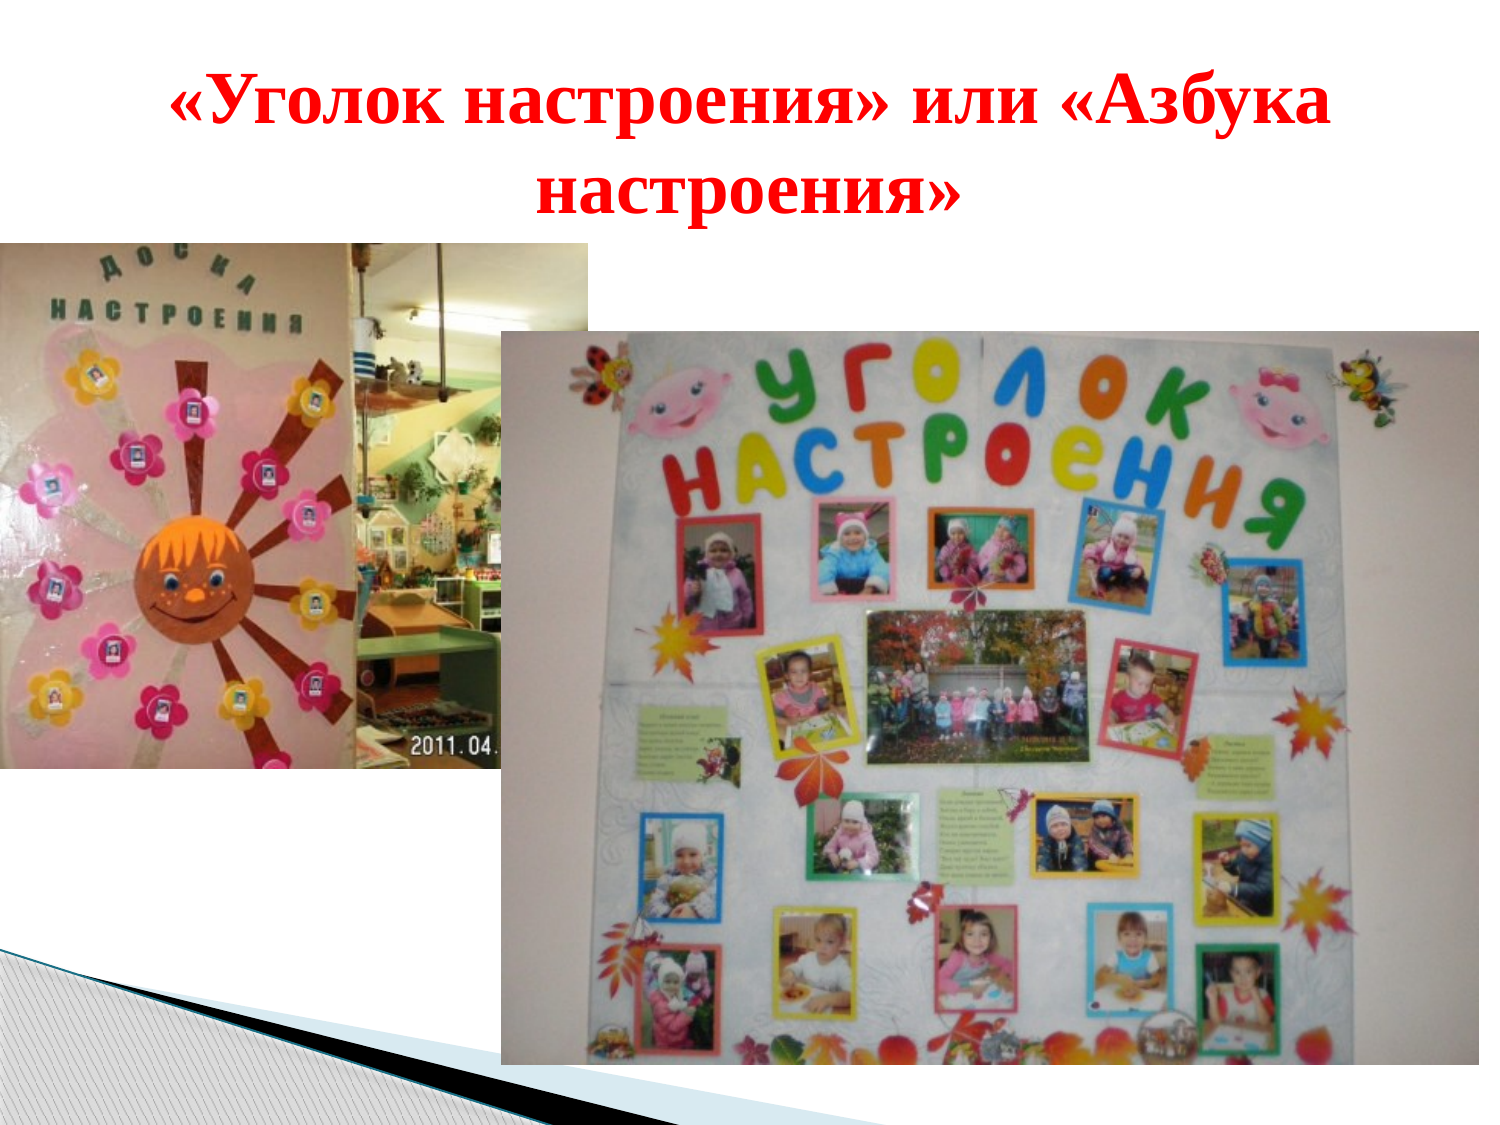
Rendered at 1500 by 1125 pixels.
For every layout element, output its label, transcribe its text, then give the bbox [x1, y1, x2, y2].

picture [501, 331, 1479, 1065]
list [0, 243, 588, 769]
title «Уголок настроения» или «Азбука настроения» [75, 45, 1425, 233]
